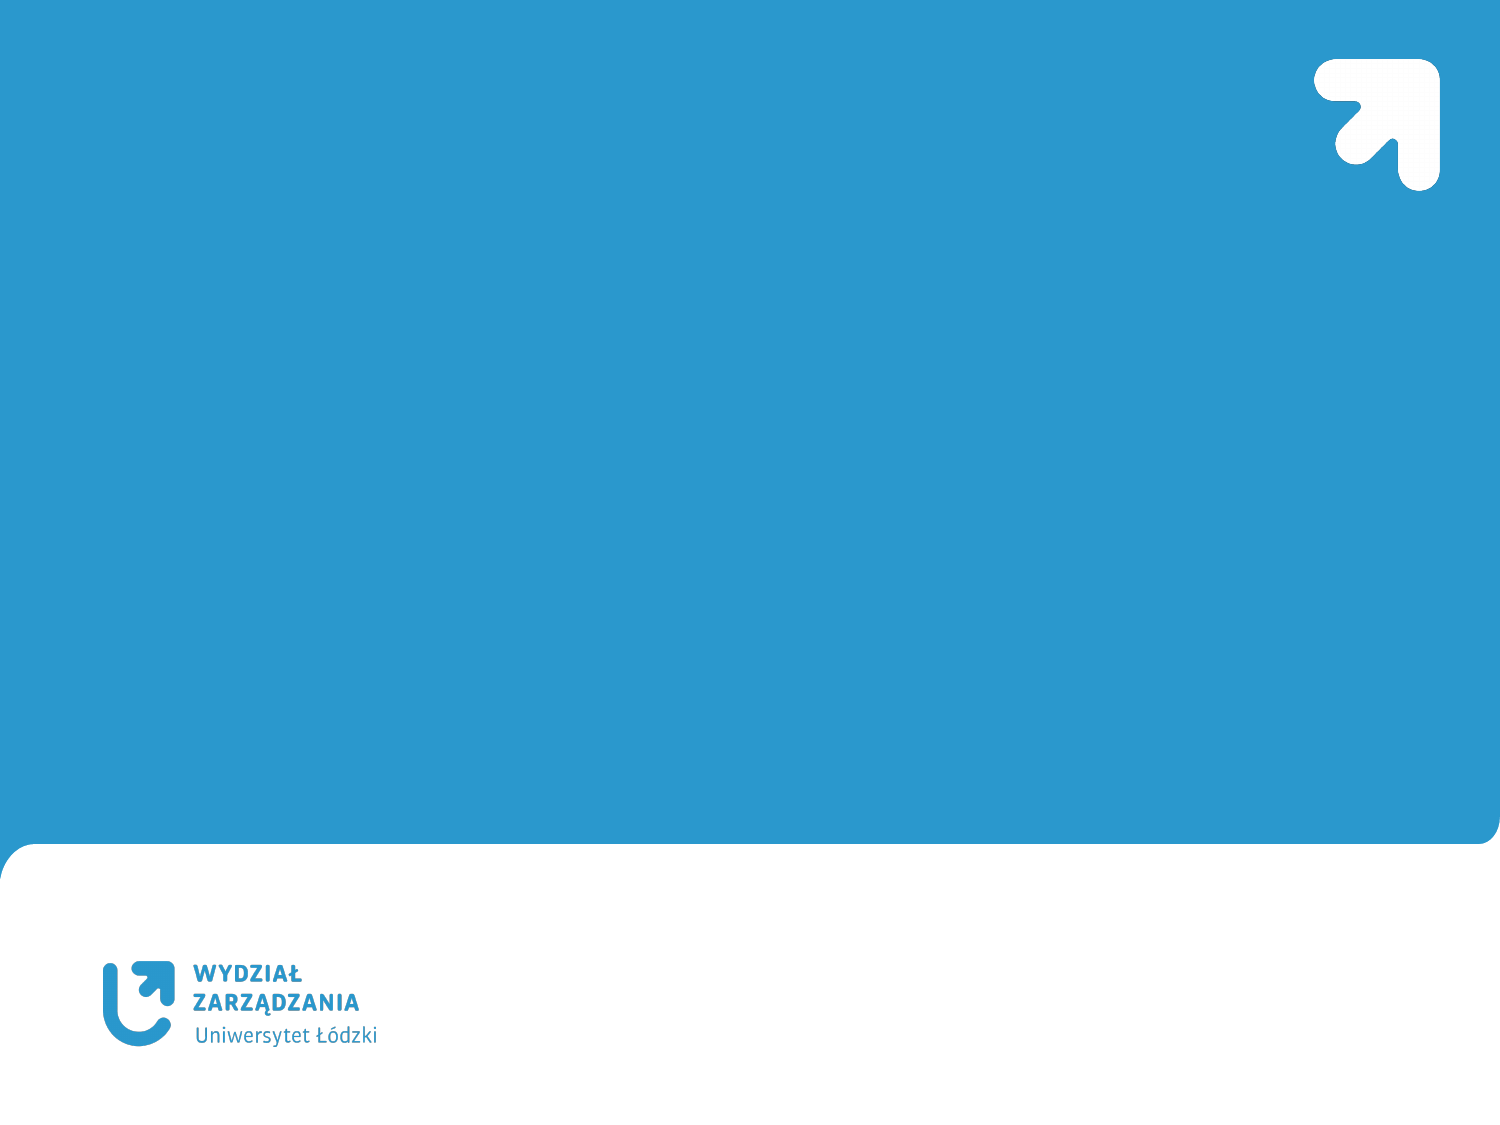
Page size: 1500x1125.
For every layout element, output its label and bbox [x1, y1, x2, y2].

picture [103, 961, 376, 1047]
picture [1314, 59, 1440, 191]
